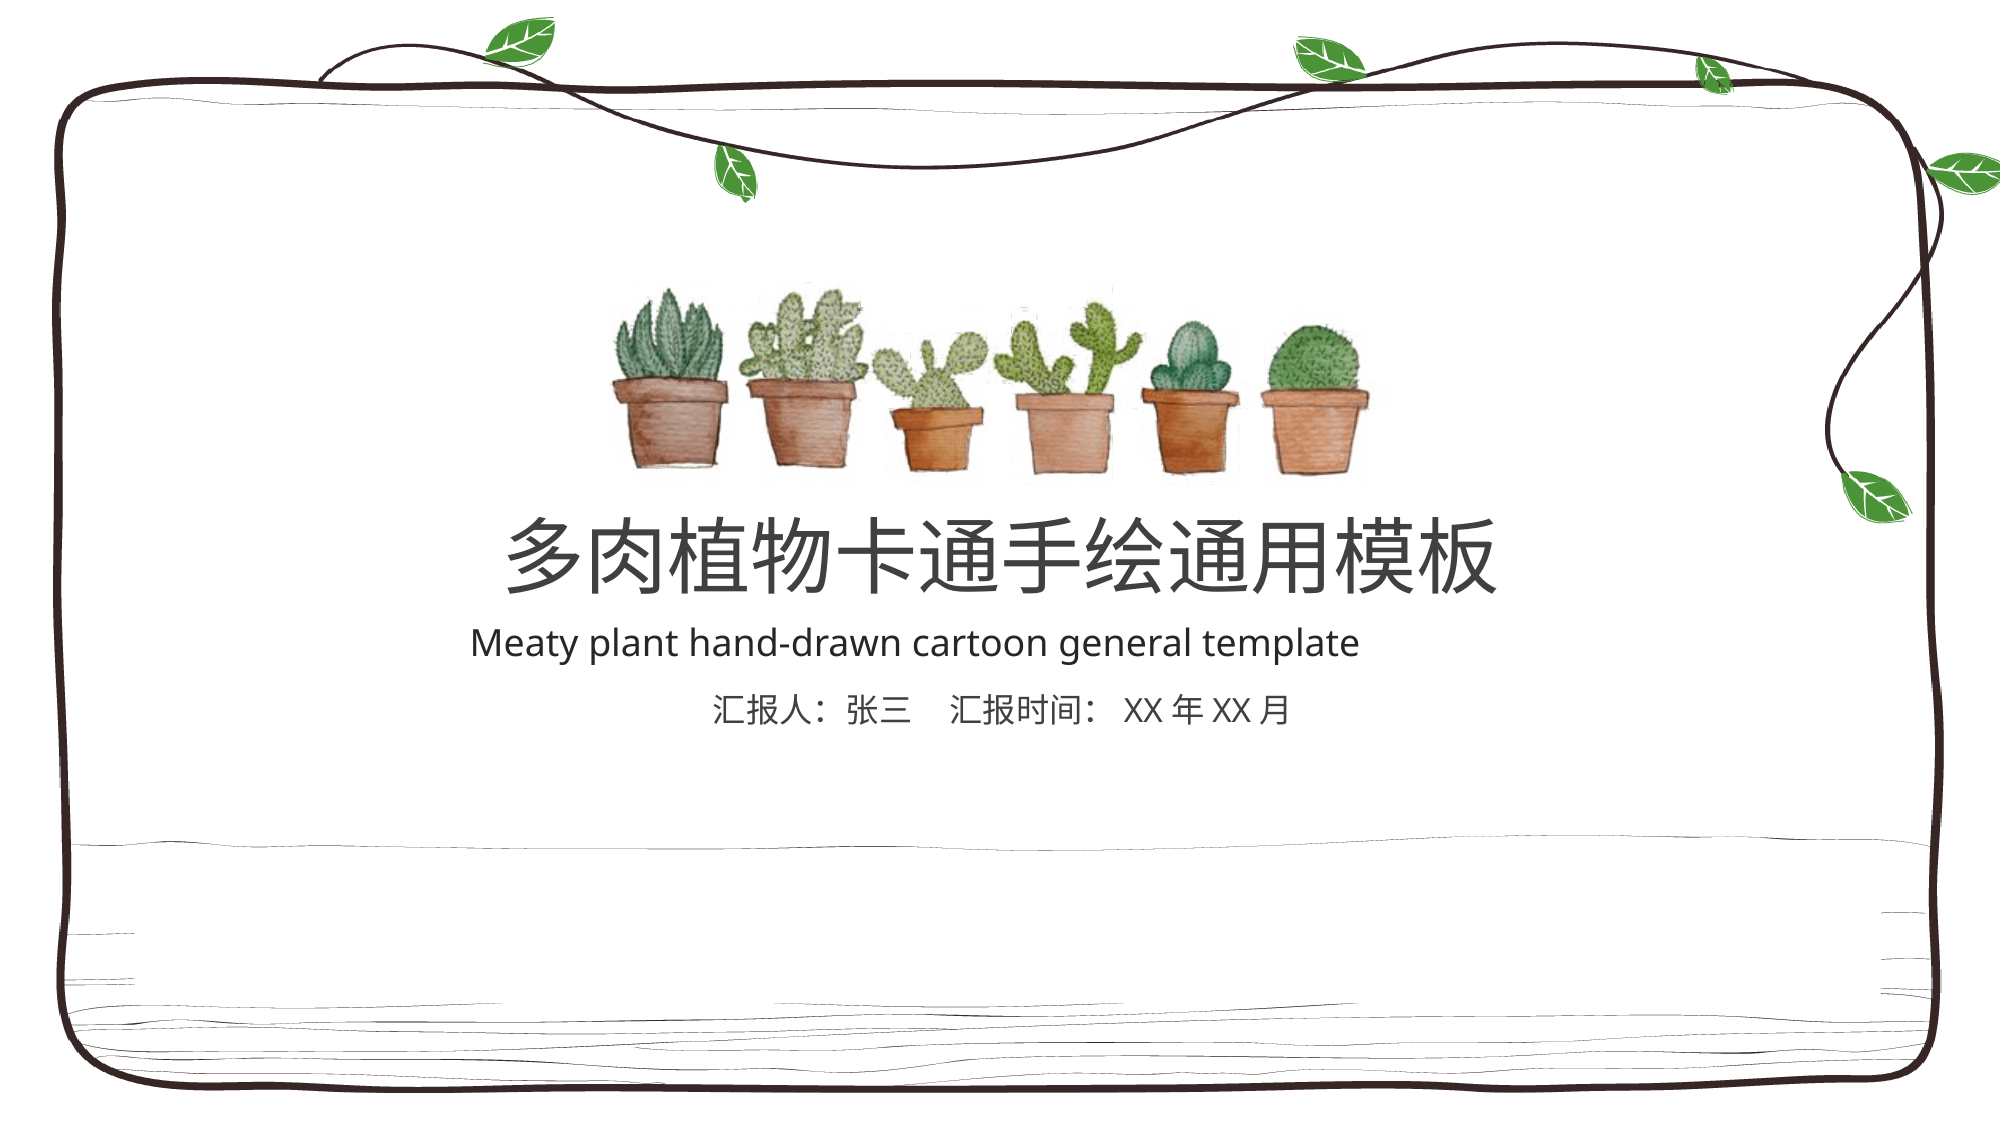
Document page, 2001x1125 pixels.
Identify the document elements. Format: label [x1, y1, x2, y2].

text_box [52, 17, 2000, 1093]
picture [608, 280, 1397, 497]
